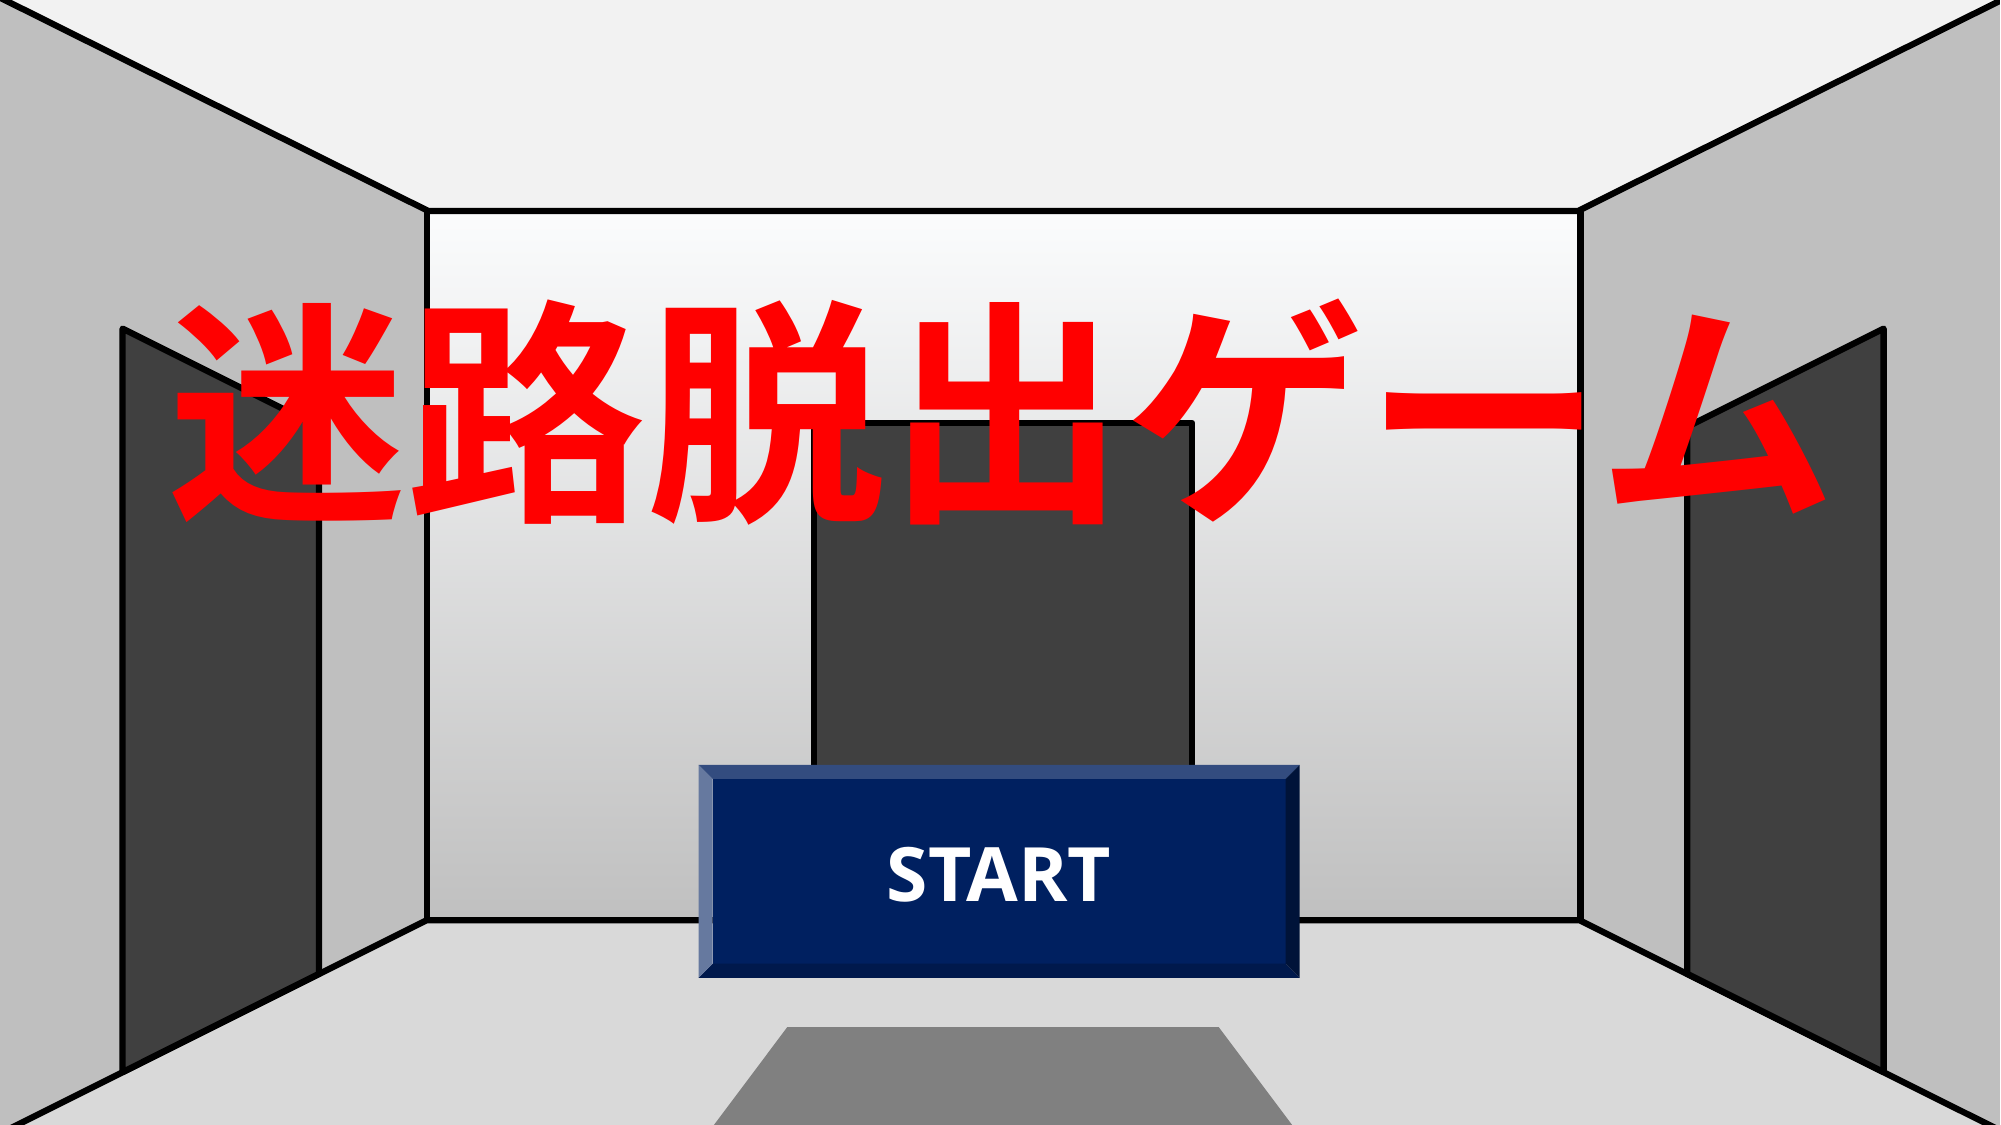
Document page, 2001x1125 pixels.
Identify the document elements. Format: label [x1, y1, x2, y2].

text_box [0, 0, 2000, 1125]
